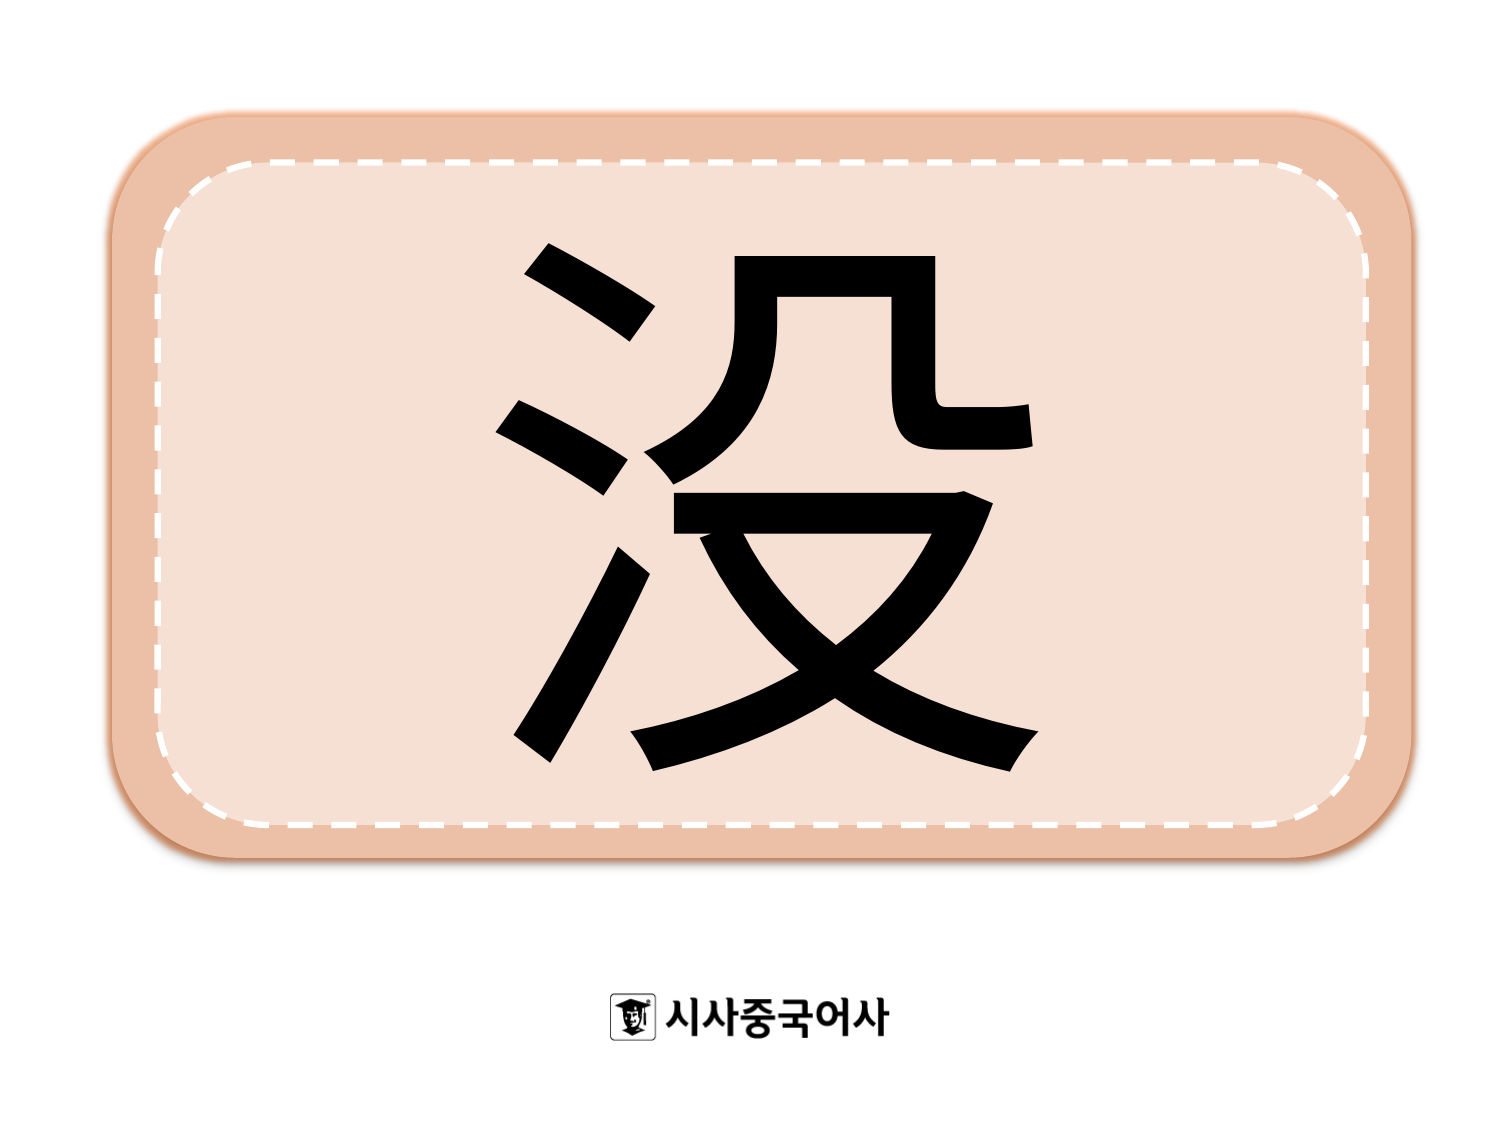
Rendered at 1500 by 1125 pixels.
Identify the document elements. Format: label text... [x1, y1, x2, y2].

text_box 没 [162, 160, 1371, 824]
picture [602, 987, 898, 1047]
